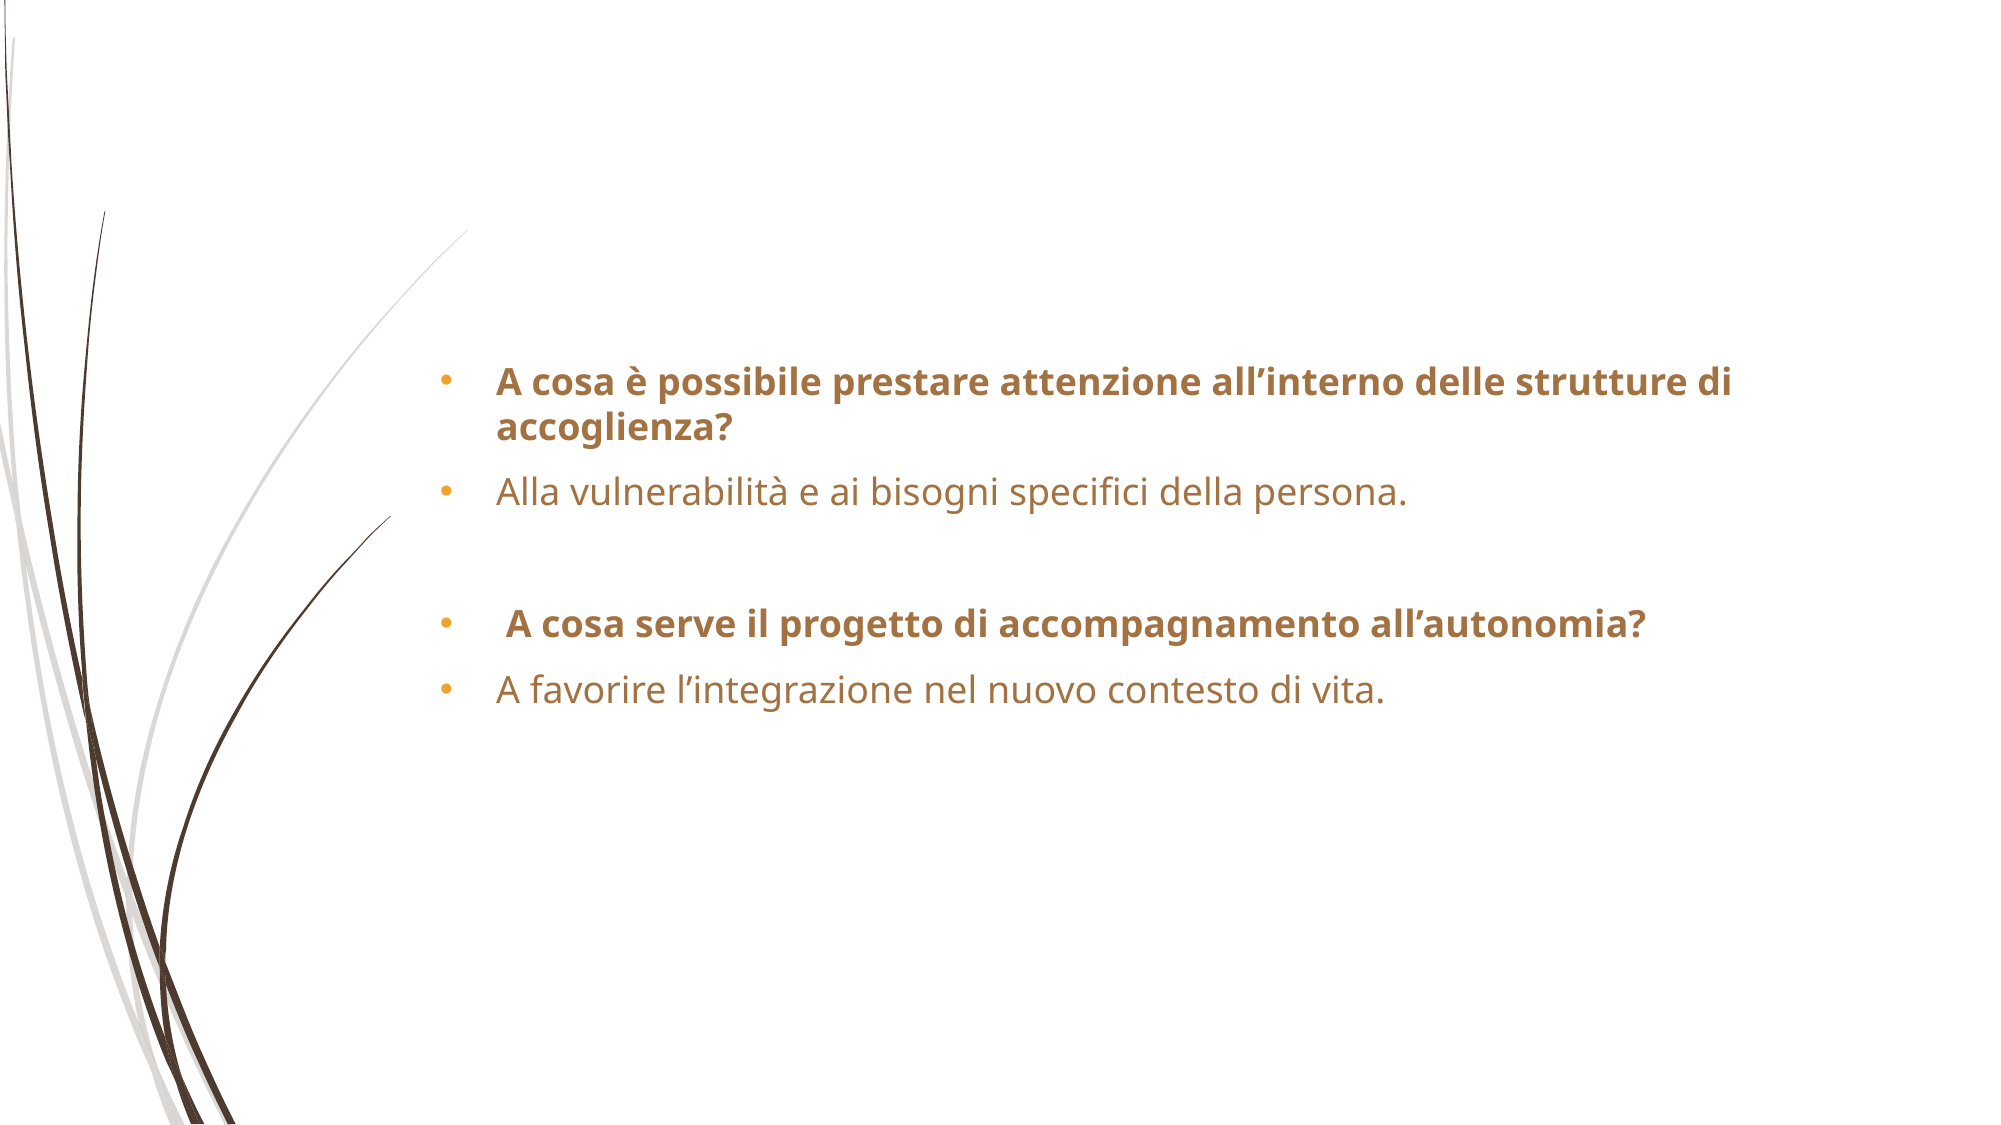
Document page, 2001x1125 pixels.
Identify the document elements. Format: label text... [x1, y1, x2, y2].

list A cosa è possibile prestare attenzione all’interno delle strutture di accoglienza? Alla vulnerabilità e ai bisogni specifici della persona. A cosa serve il progetto di accompagnamento all’autonomia? A favorire l’integrazione nel nuovo contesto di vita. [424, 350, 1871, 970]
